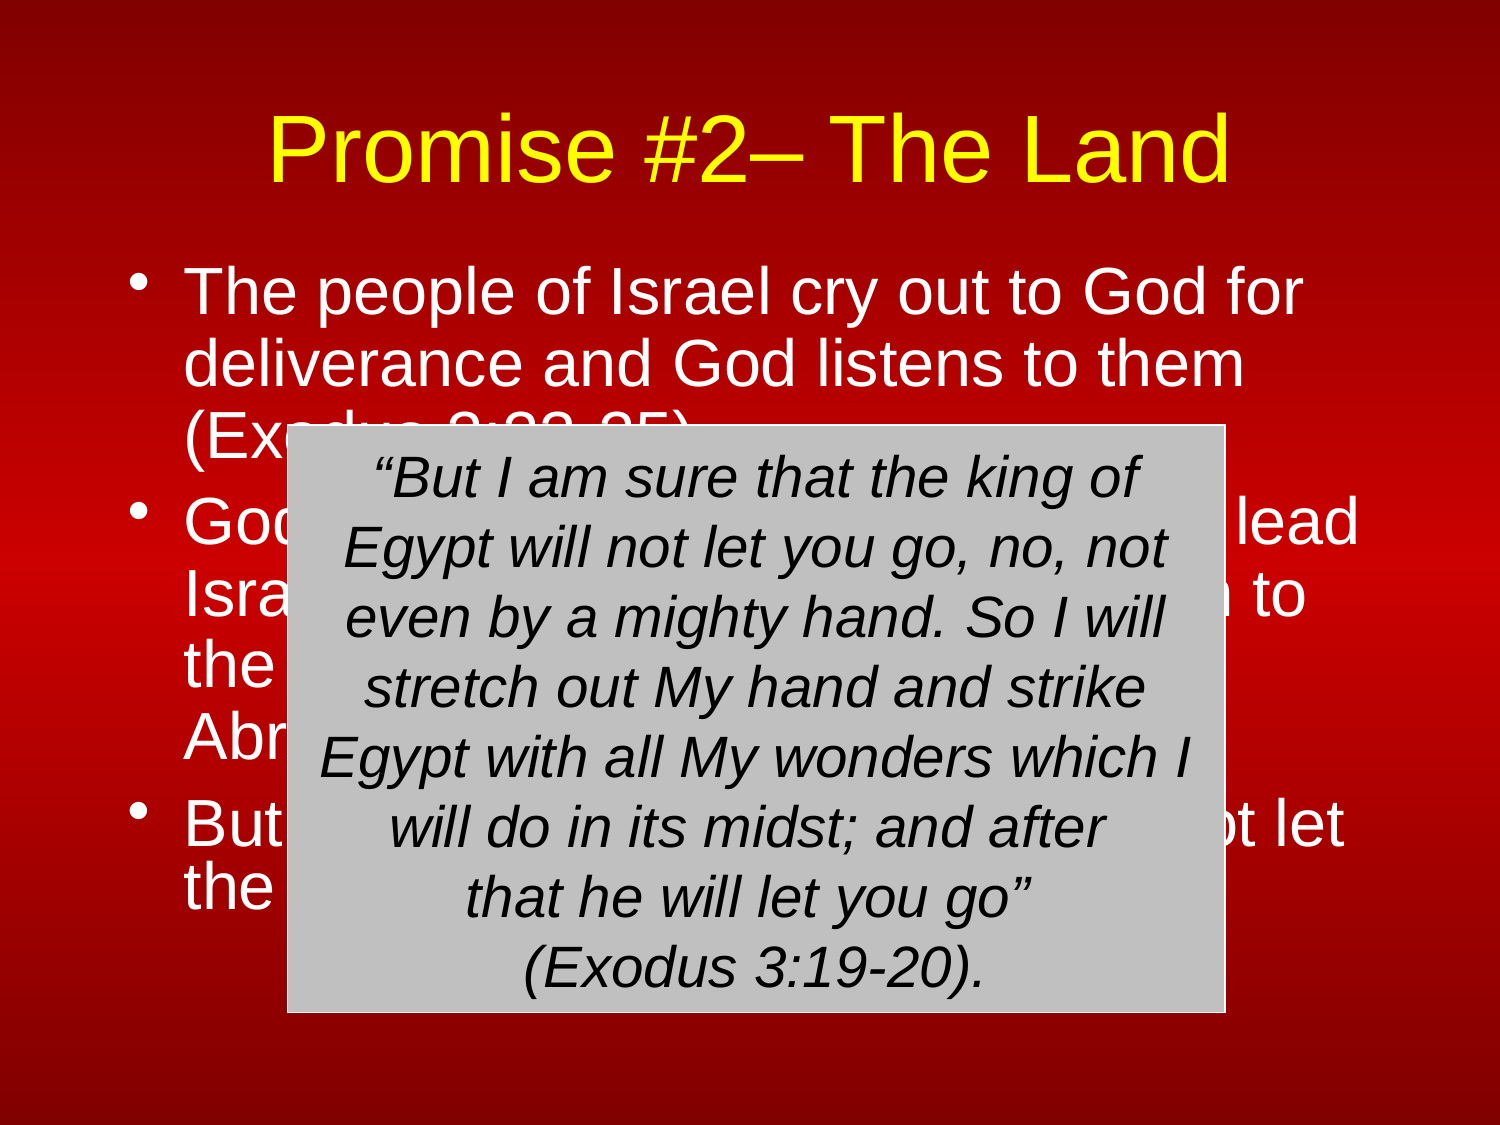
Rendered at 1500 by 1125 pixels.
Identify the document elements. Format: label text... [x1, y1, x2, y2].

text_box “But I am sure that the king of Egypt will not let you go, no, not even by a mighty hand. So I will stretch out My hand and strike Egypt with all My wonders which I will do in its midst; and after that he will let you go” (Exodus 3:19-20). [287, 424, 1225, 1013]
text_box But God knows that Pharaoh will not let the people of Israel leave Egypt. [1225, 787, 1388, 938]
text_box But God knows that Pharaoh will not let the people of Israel leave Egypt. [112, 787, 287, 938]
list The people of Israel cry out to God for deliverance and God listens to them (Exodus 2:23-25). God sends Moses back to Egypt to lead Israel out of Egypt and to take them to the land that he promised to give to Abraham’s descendants. [112, 249, 1388, 787]
title Promise #2– The Land [37, 50, 1463, 238]
